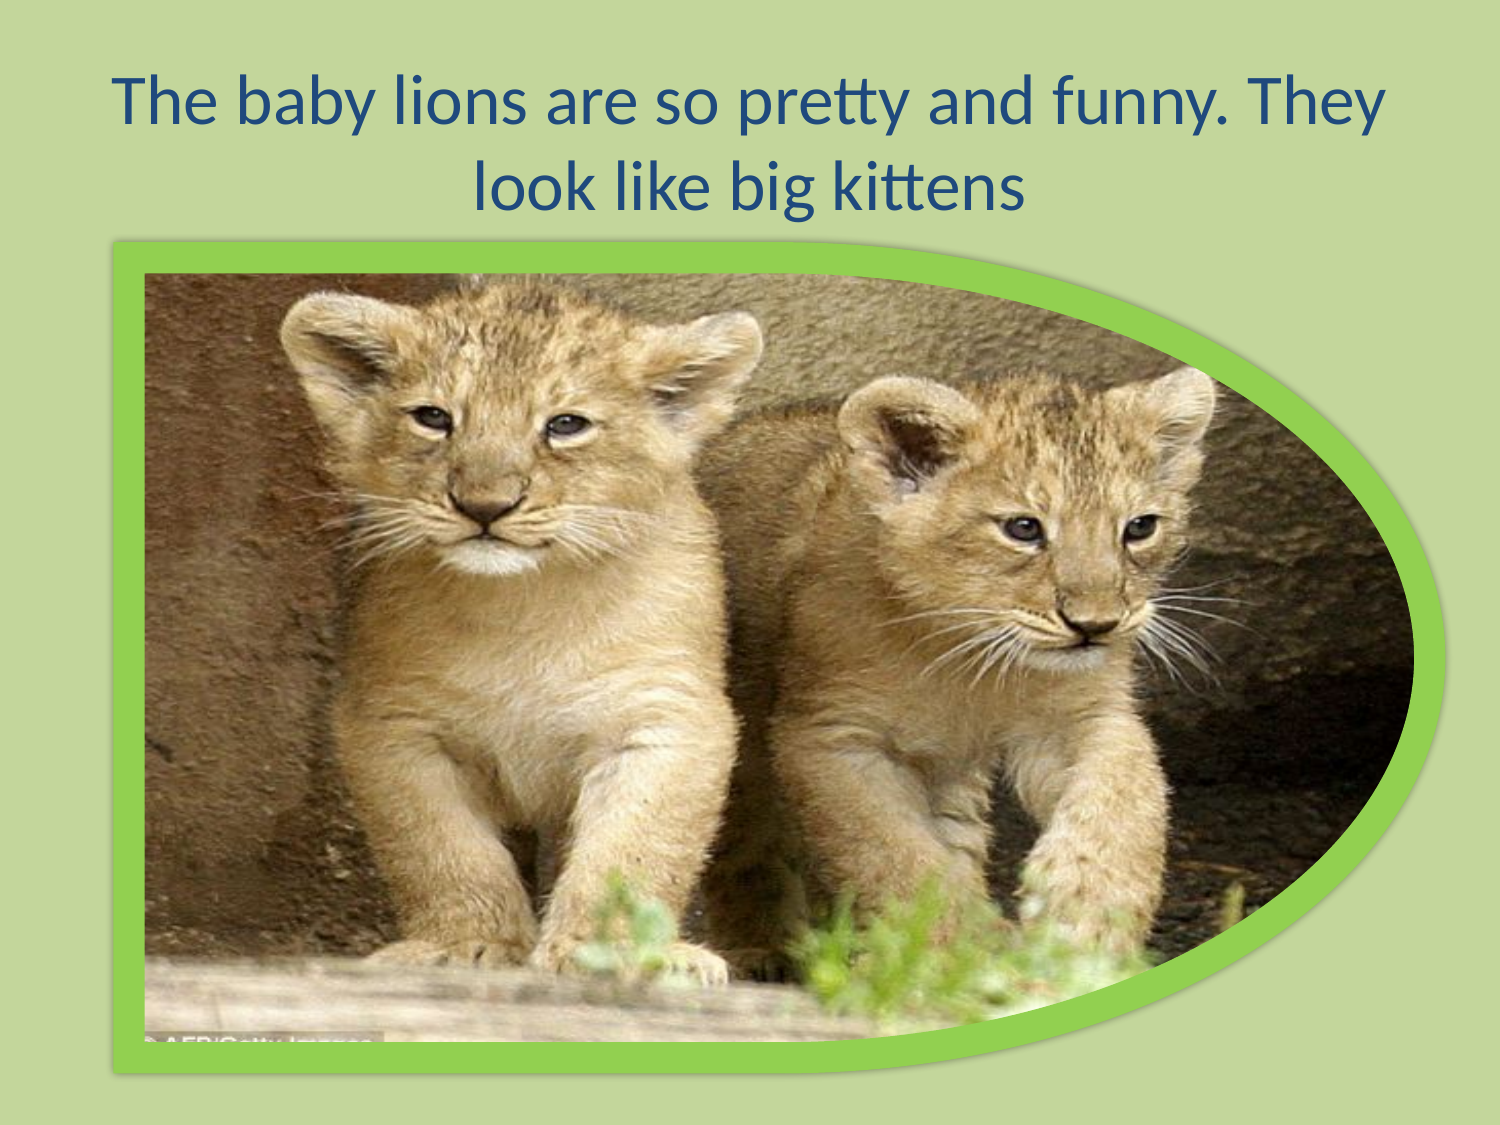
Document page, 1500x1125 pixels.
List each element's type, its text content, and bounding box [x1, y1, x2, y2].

title The baby lions are so pretty and funny. They look like big kittens [74, 44, 1426, 233]
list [128, 257, 1430, 1059]
